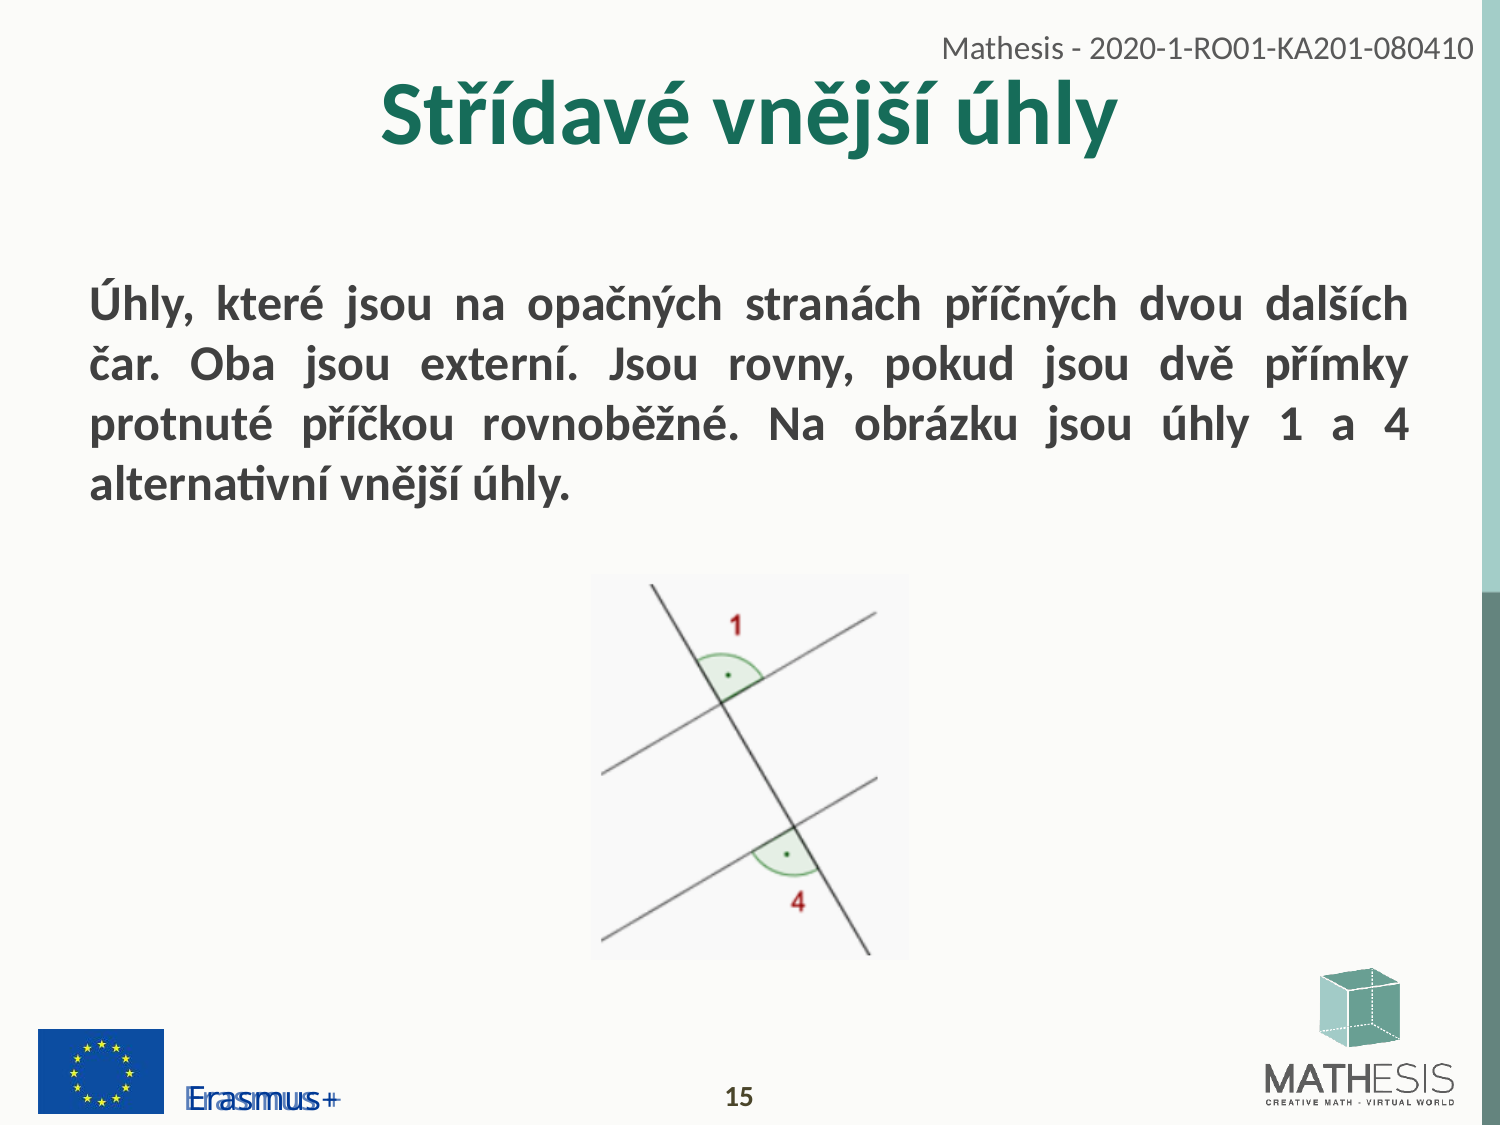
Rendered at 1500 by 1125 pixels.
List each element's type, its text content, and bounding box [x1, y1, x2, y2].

title Střídavé vnější úhly [75, 45, 1425, 233]
picture [591, 574, 909, 960]
list Úhly, které jsou na opačných stranách příčných dvou dalších čar. Oba jsou externí. Jsou rovny, pokud jsou dvě přímky protnuté příčkou rovnoběžné. Na obrázku jsou úhly 1 a 4 alternativní vnější úhly. [75, 262, 1425, 1005]
picture [38, 1029, 164, 1114]
